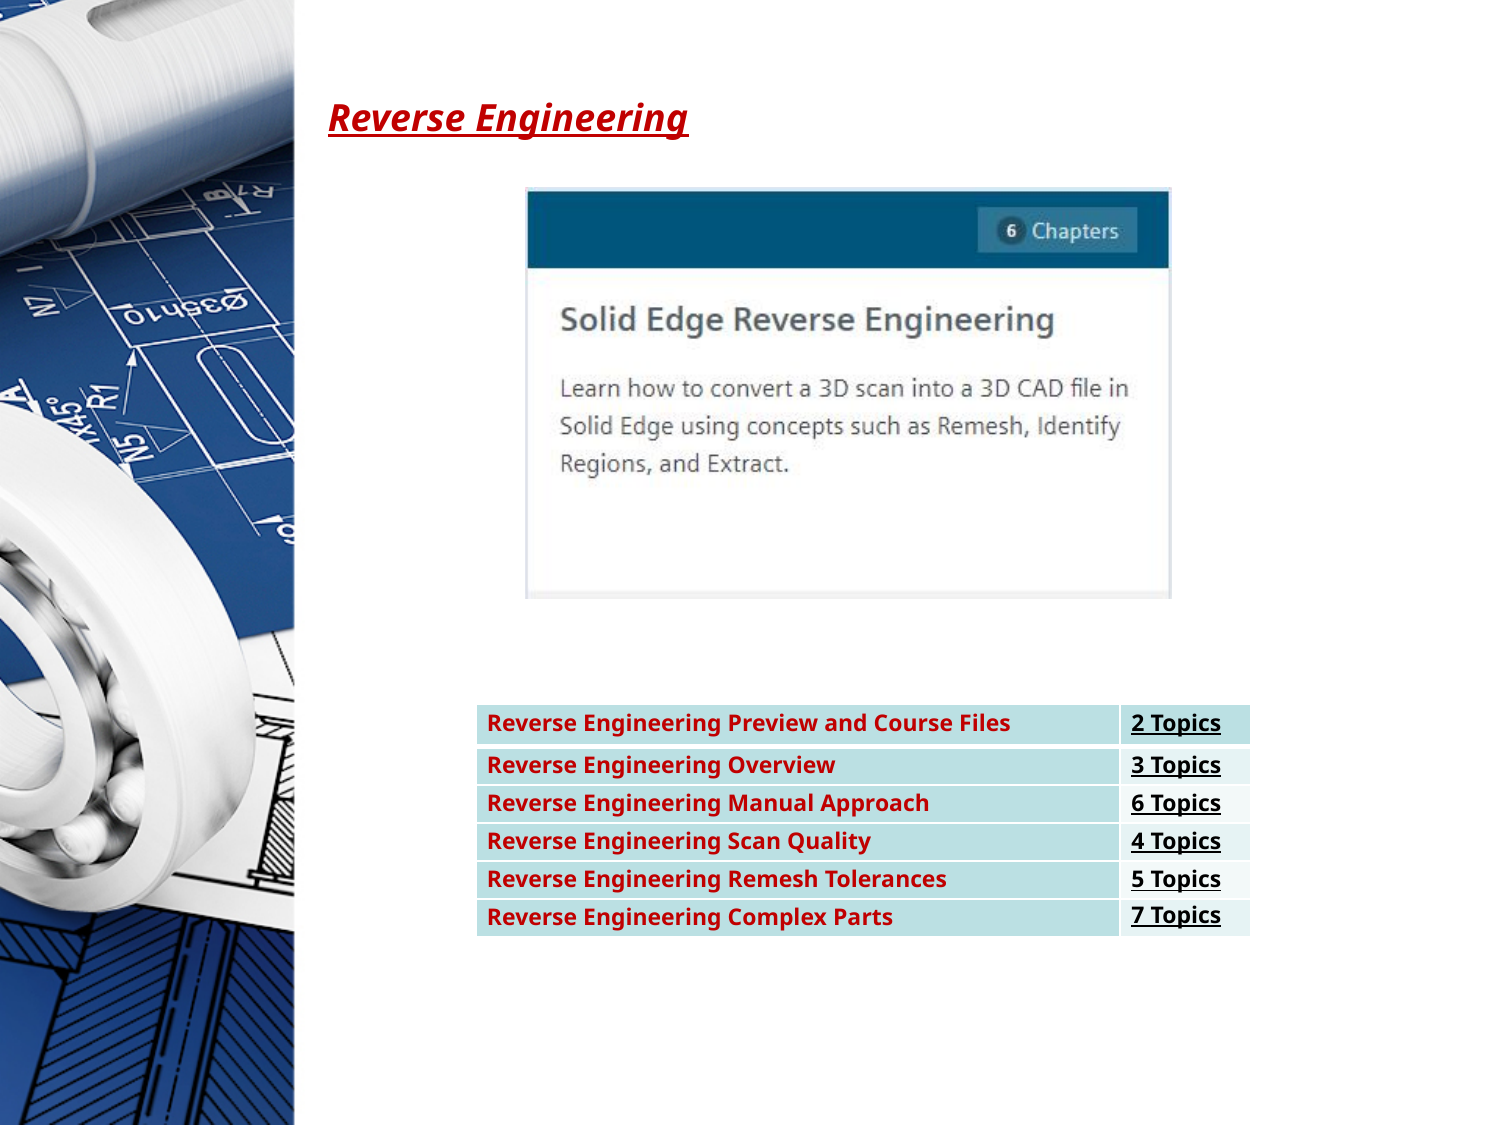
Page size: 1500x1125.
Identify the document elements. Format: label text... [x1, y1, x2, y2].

table_cell Reverse Engineering Complex Parts [477, 900, 1119, 936]
table_cell Reverse Engineering Overview [477, 749, 1119, 784]
table_cell Reverse Engineering Manual Approach [477, 786, 1119, 822]
table_header Reverse Engineering Preview and Course Files [477, 705, 1119, 744]
table_cell 5 Topics [1121, 862, 1250, 898]
table_cell Reverse Engineering Scan Quality [477, 824, 1119, 860]
table_cell 3 Topics [1121, 749, 1250, 784]
table_cell 7 Topics [1121, 900, 1250, 936]
picture [0, 0, 1500, 1125]
table_cell Reverse Engineering Remesh Tolerances [477, 862, 1119, 898]
title Reverse Engineering [312, 45, 1414, 233]
table_header 2 Topics [1121, 705, 1250, 744]
table_cell 6 Topics [1121, 786, 1250, 822]
list [312, 262, 1425, 1005]
table_cell 4 Topics [1121, 824, 1250, 860]
